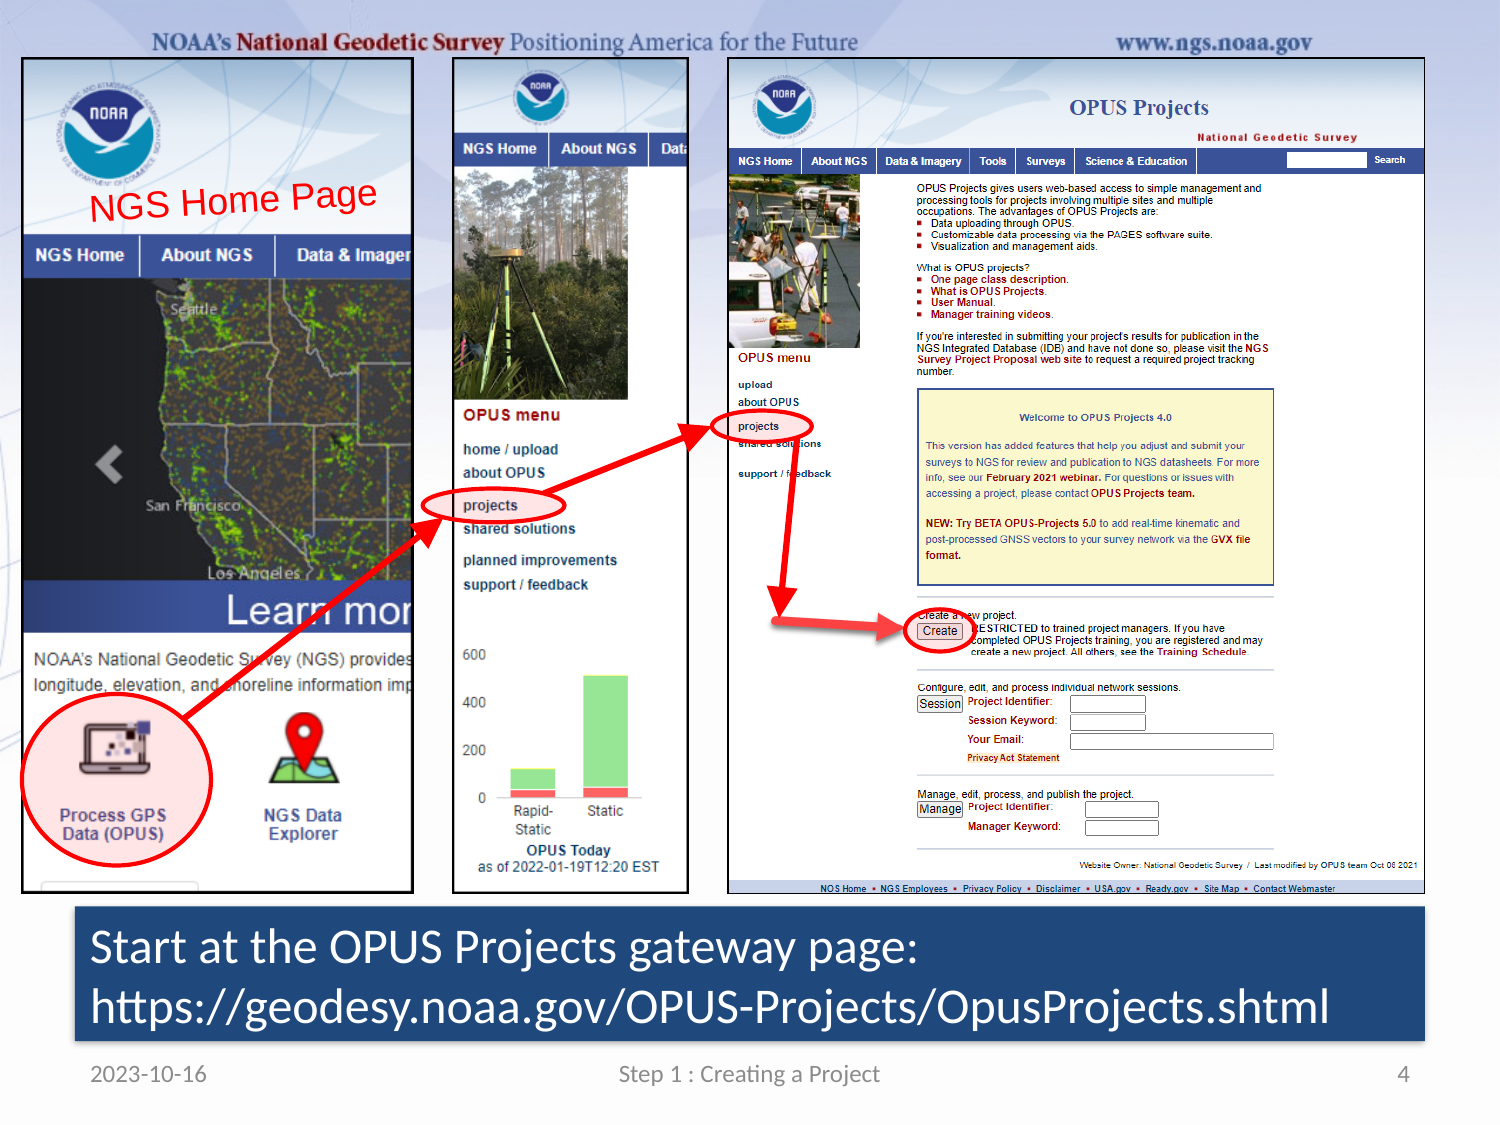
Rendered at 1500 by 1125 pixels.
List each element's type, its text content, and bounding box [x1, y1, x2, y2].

text_box [420, 490, 447, 516]
picture [0, 0, 1500, 1125]
text_box [710, 414, 722, 438]
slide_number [75, 1049, 425, 1103]
footer Step 1 : Creating a Project [512, 1049, 988, 1103]
text_box Start at the OPUS Projects gateway page: https://geodesy.noaa.gov/OPUS-Projects/OpusProjects.shtml [74, 906, 1425, 1042]
slide_number 4 [1074, 1049, 1425, 1103]
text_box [183, 517, 444, 720]
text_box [778, 437, 798, 619]
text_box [543, 425, 713, 494]
